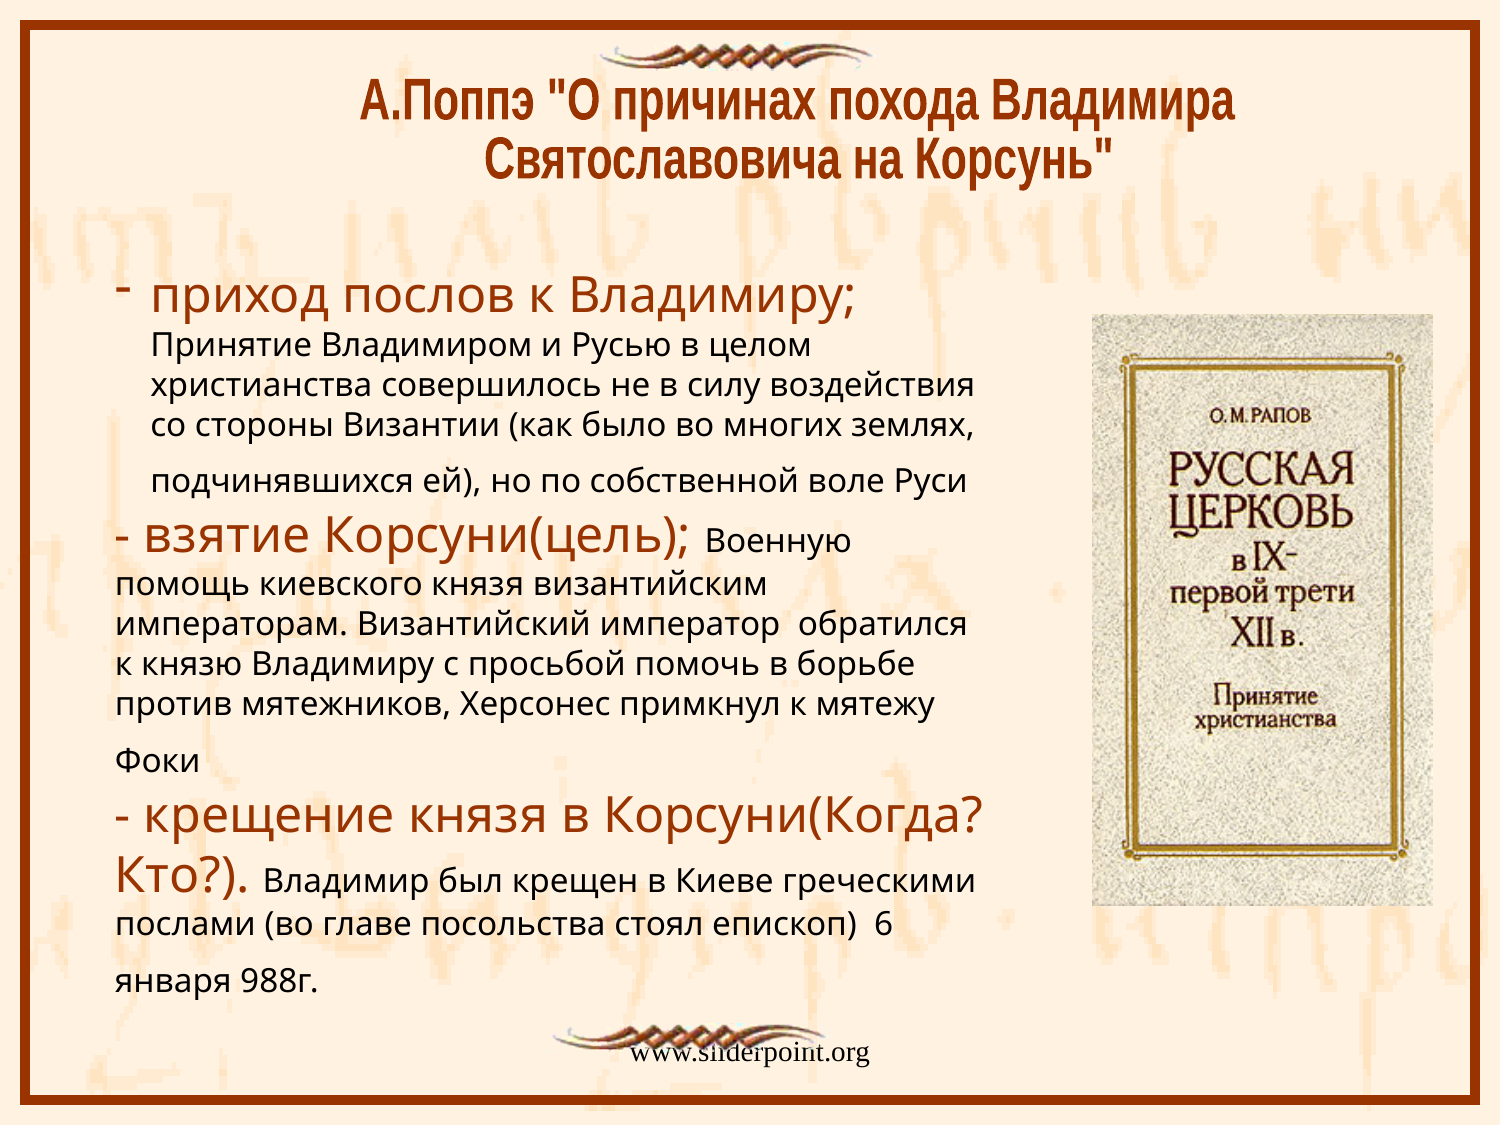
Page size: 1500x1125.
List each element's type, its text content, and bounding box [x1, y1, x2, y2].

picture [0, 0, 1500, 1125]
footer www.sliderpoint.org [512, 1024, 988, 1101]
text_box приход послов к Владимиру; Принятие Владимиром и Русью в целом христианства совершилось не в силу воздействия со стороны Византии (как было во многих землях, подчинявшихся ей), но по собственной воле Руси - взятие Корсуни(цель); Военную помощь киевского князя византийским императорам. Византийский император обратился к князю Владимиру с просьбой помочь в борьбе против мятежников, Херсонес примкнул к мятежу Фоки - крещение князя в Корсуни(Когда? Кто?). Владимир был крещен в Киеве греческими послами (во главе посольства стоял епископ) 6 января 988г. [100, 255, 1010, 1010]
